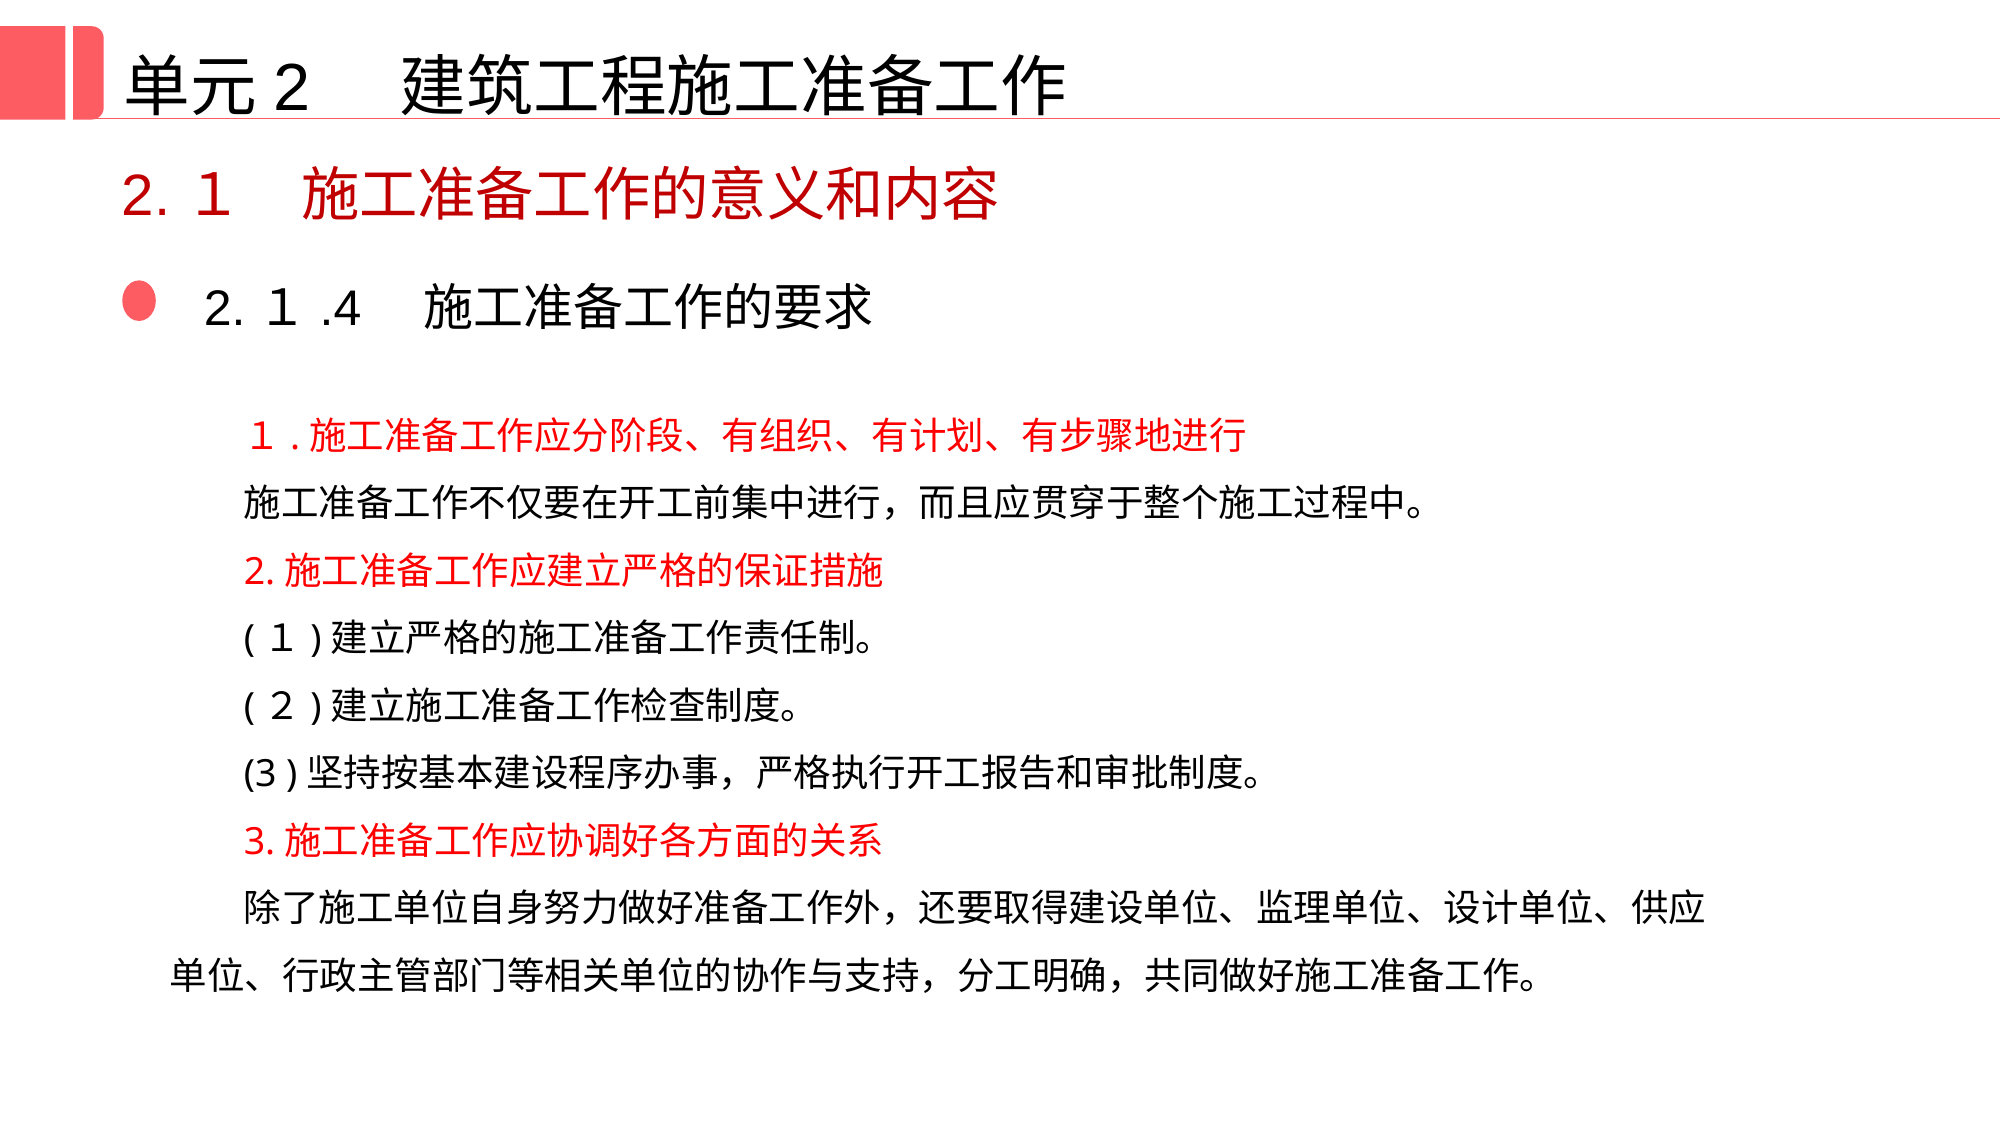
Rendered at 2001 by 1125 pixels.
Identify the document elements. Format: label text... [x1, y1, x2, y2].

list 单元2 建筑工程施工准备工作 [108, 12, 1891, 122]
text_box 2.１ 施工准备工作的意义和内容 [106, 149, 1015, 235]
text_box [122, 280, 156, 321]
text_box １.施工准备工作应分阶段、有组织、有计划、有步骤地进行 施工准备工作不仅要在开工前集中进行，而且应贯穿于整个施工过程中。 2.施工准备工作应建立严格的保证措施 (１)建立严格的施工准备工作责任制。 (２)建立施工准备工作检查制度。 (3 )坚持按基本建设程序办事，严格执行开工报告和审批制度。 3.施工准备工作应协调好各方面的关系 除了施工单位自身努力做好准备工作外，还要取得建设单位、监理单位、设计单位、供应单位、行政主管部门等相关单位的协作与支持，分工明确，共同做好施工准备工作。 [154, 381, 1755, 1005]
text_box 2.１.4 施工准备工作的要求 [189, 268, 1177, 344]
